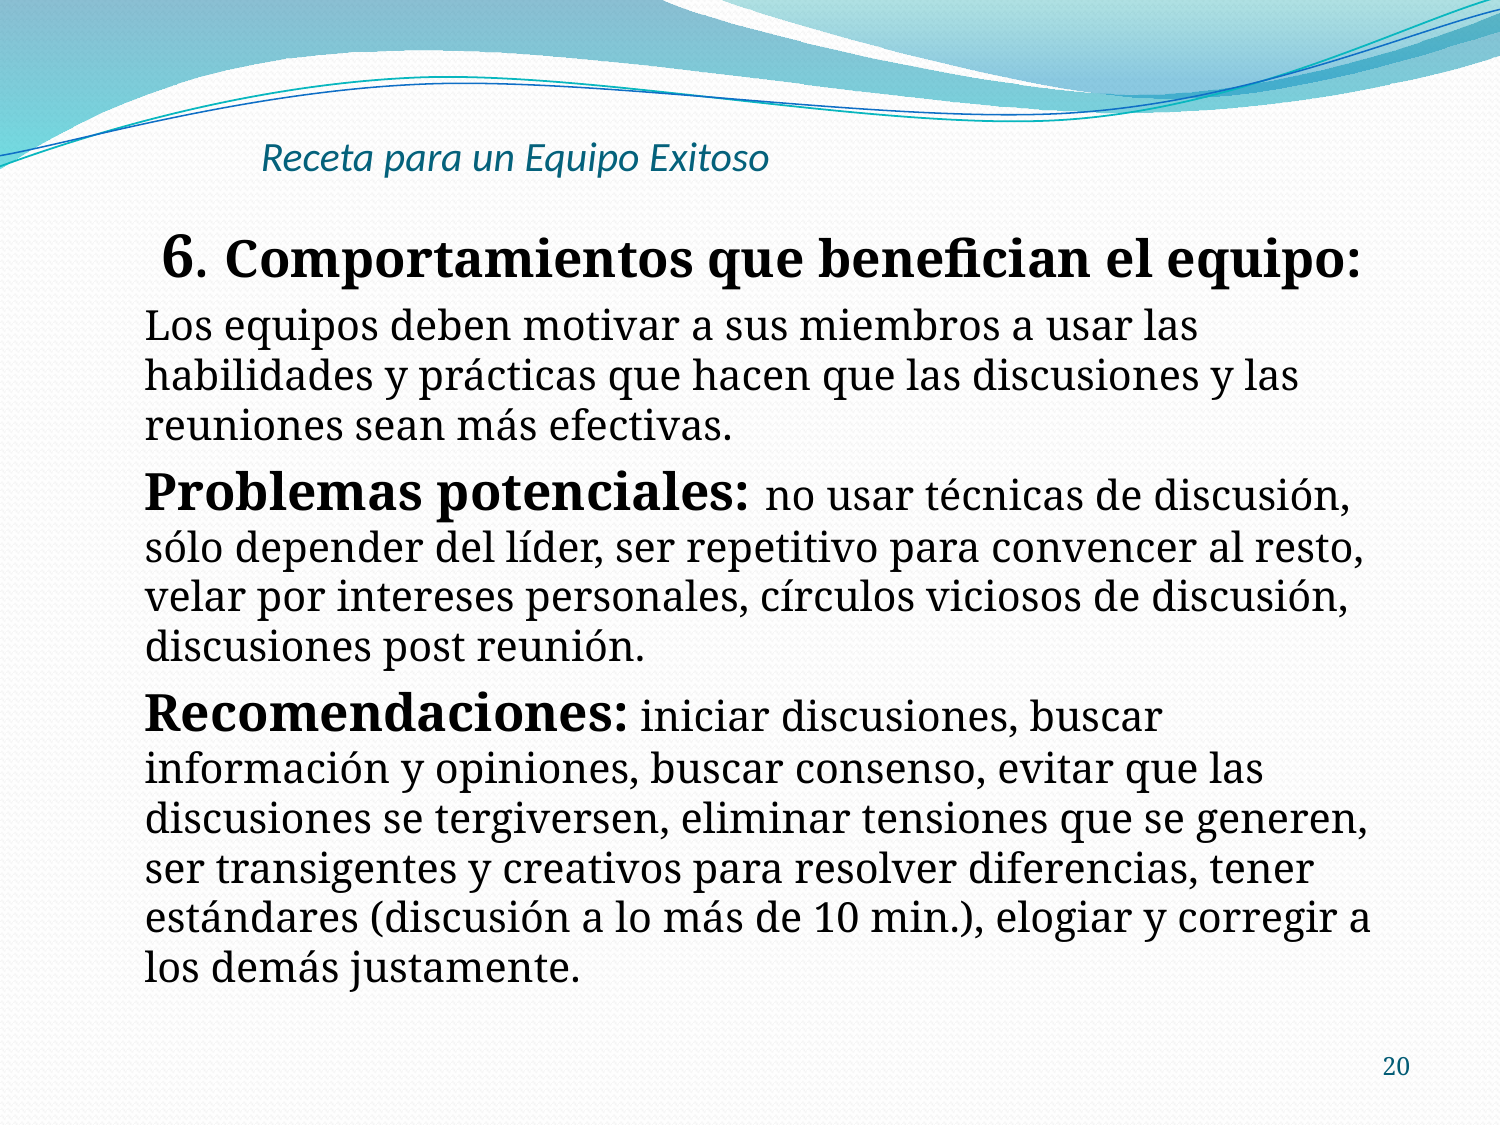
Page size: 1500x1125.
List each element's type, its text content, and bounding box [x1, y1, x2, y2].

list 6. Comportamientos que benefician el equipo: Los equipos deben motivar a sus miembros a usar las habilidades y prácticas que hacen que las discusiones y las reuniones sean más efectivas. Problemas potenciales: no usar técnicas de discusión, sólo depender del líder, ser repetitivo para convencer al resto, velar por intereses personales, círculos viciosos de discusión, discusiones post reunión. Recomendaciones: iniciar discusiones, buscar información y opiniones, buscar consenso, evitar que las discusiones se tergiversen, eliminar tensiones que se generen, ser transigentes y creativos para resolver diferencias, tener estándares (discusión a lo más de 10 min.), elogiar y corregir a los demás justamente. [70, 187, 1430, 1009]
slide_number 20 [1050, 1042, 1426, 1103]
title Receta para un Equipo Exitoso [245, 70, 1451, 188]
